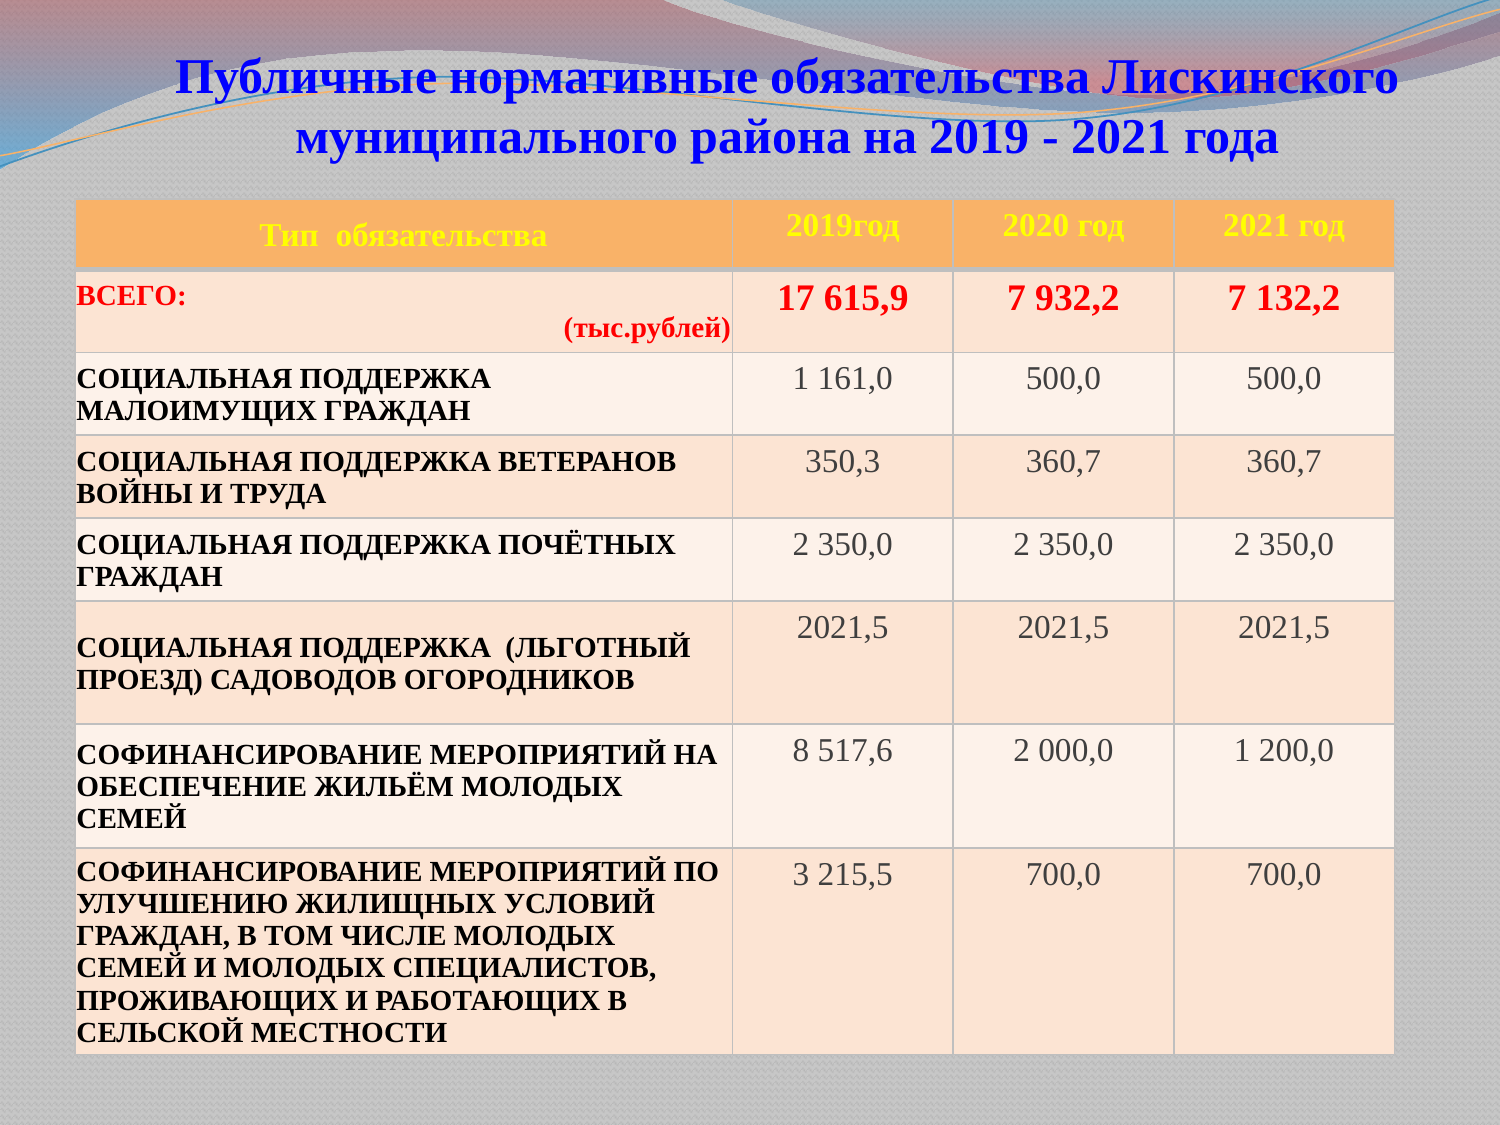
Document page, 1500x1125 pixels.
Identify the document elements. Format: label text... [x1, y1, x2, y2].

table_cell 2021,5 [1175, 602, 1394, 723]
table_cell СОЦИАЛЬНАЯ ПОДДЕРЖКА ПОЧЁТНЫХ ГРАЖДАН [76, 519, 732, 600]
table_cell 7 132,2 [1175, 272, 1394, 352]
table_cell 3 215,5 [733, 849, 952, 1054]
table_cell 2 000,0 [954, 725, 1173, 847]
table_cell 500,0 [1175, 353, 1394, 434]
table_cell 350,3 [733, 436, 952, 517]
table_header 2019год [733, 200, 952, 267]
table_cell 1 161,0 [733, 353, 952, 434]
table_cell 500,0 [954, 353, 1173, 434]
table_cell СОФИНАНСИРОВАНИЕ МЕРОПРИЯТИЙ ПО УЛУЧШЕНИЮ ЖИЛИЩНЫХ УСЛОВИЙ ГРАЖДАН, В ТОМ ЧИСЛЕ МОЛОДЫХ СЕМЕЙ И МОЛОДЫХ СПЕЦИАЛИСТОВ, ПРОЖИВАЮЩИХ И РАБОТАЮЩИХ В СЕЛЬСКОЙ МЕСТНОСТИ [76, 849, 732, 1054]
table_cell 360,7 [954, 436, 1173, 517]
table_header Тип обязательства [76, 200, 732, 267]
table_cell СОЦИАЛЬНАЯ ПОДДЕРЖКА МАЛОИМУЩИХ ГРАЖДАН [76, 353, 732, 434]
table_cell СОЦИАЛЬНАЯ ПОДДЕРЖКА ВЕТЕРАНОВ ВОЙНЫ И ТРУДА [76, 436, 732, 517]
table_cell 2021,5 [954, 602, 1173, 723]
table_cell СОФИНАНСИРОВАНИЕ МЕРОПРИЯТИЙ НА ОБЕСПЕЧЕНИЕ ЖИЛЬЁМ МОЛОДЫХ СЕМЕЙ [76, 725, 732, 847]
table_cell 2021,5 [733, 602, 952, 723]
table_cell 1 200,0 [1175, 725, 1394, 847]
table_cell 2 350,0 [1175, 519, 1394, 600]
table_cell 17 615,9 [733, 272, 952, 352]
table_cell 700,0 [1175, 849, 1394, 1054]
title Публичные нормативные обязательства Лискинского муниципального района на 2019 - 2021 года [75, 35, 1500, 164]
table_cell 2 350,0 [954, 519, 1173, 600]
table_cell СОЦИАЛЬНАЯ ПОДДЕРЖКА (ЛЬГОТНЫЙ ПРОЕЗД) САДОВОДОВ ОГОРОДНИКОВ [76, 602, 732, 723]
table_cell 8 517,6 [733, 725, 952, 847]
table_header 2020 год [954, 200, 1173, 267]
table_cell 700,0 [954, 849, 1173, 1054]
table_cell 7 932,2 [954, 272, 1173, 352]
table_cell ВСЕГО: (тыс.рублей) [76, 272, 732, 352]
table_header 2021 год [1175, 200, 1394, 267]
table_cell 2 350,0 [733, 519, 952, 600]
table_cell 360,7 [1175, 436, 1394, 517]
